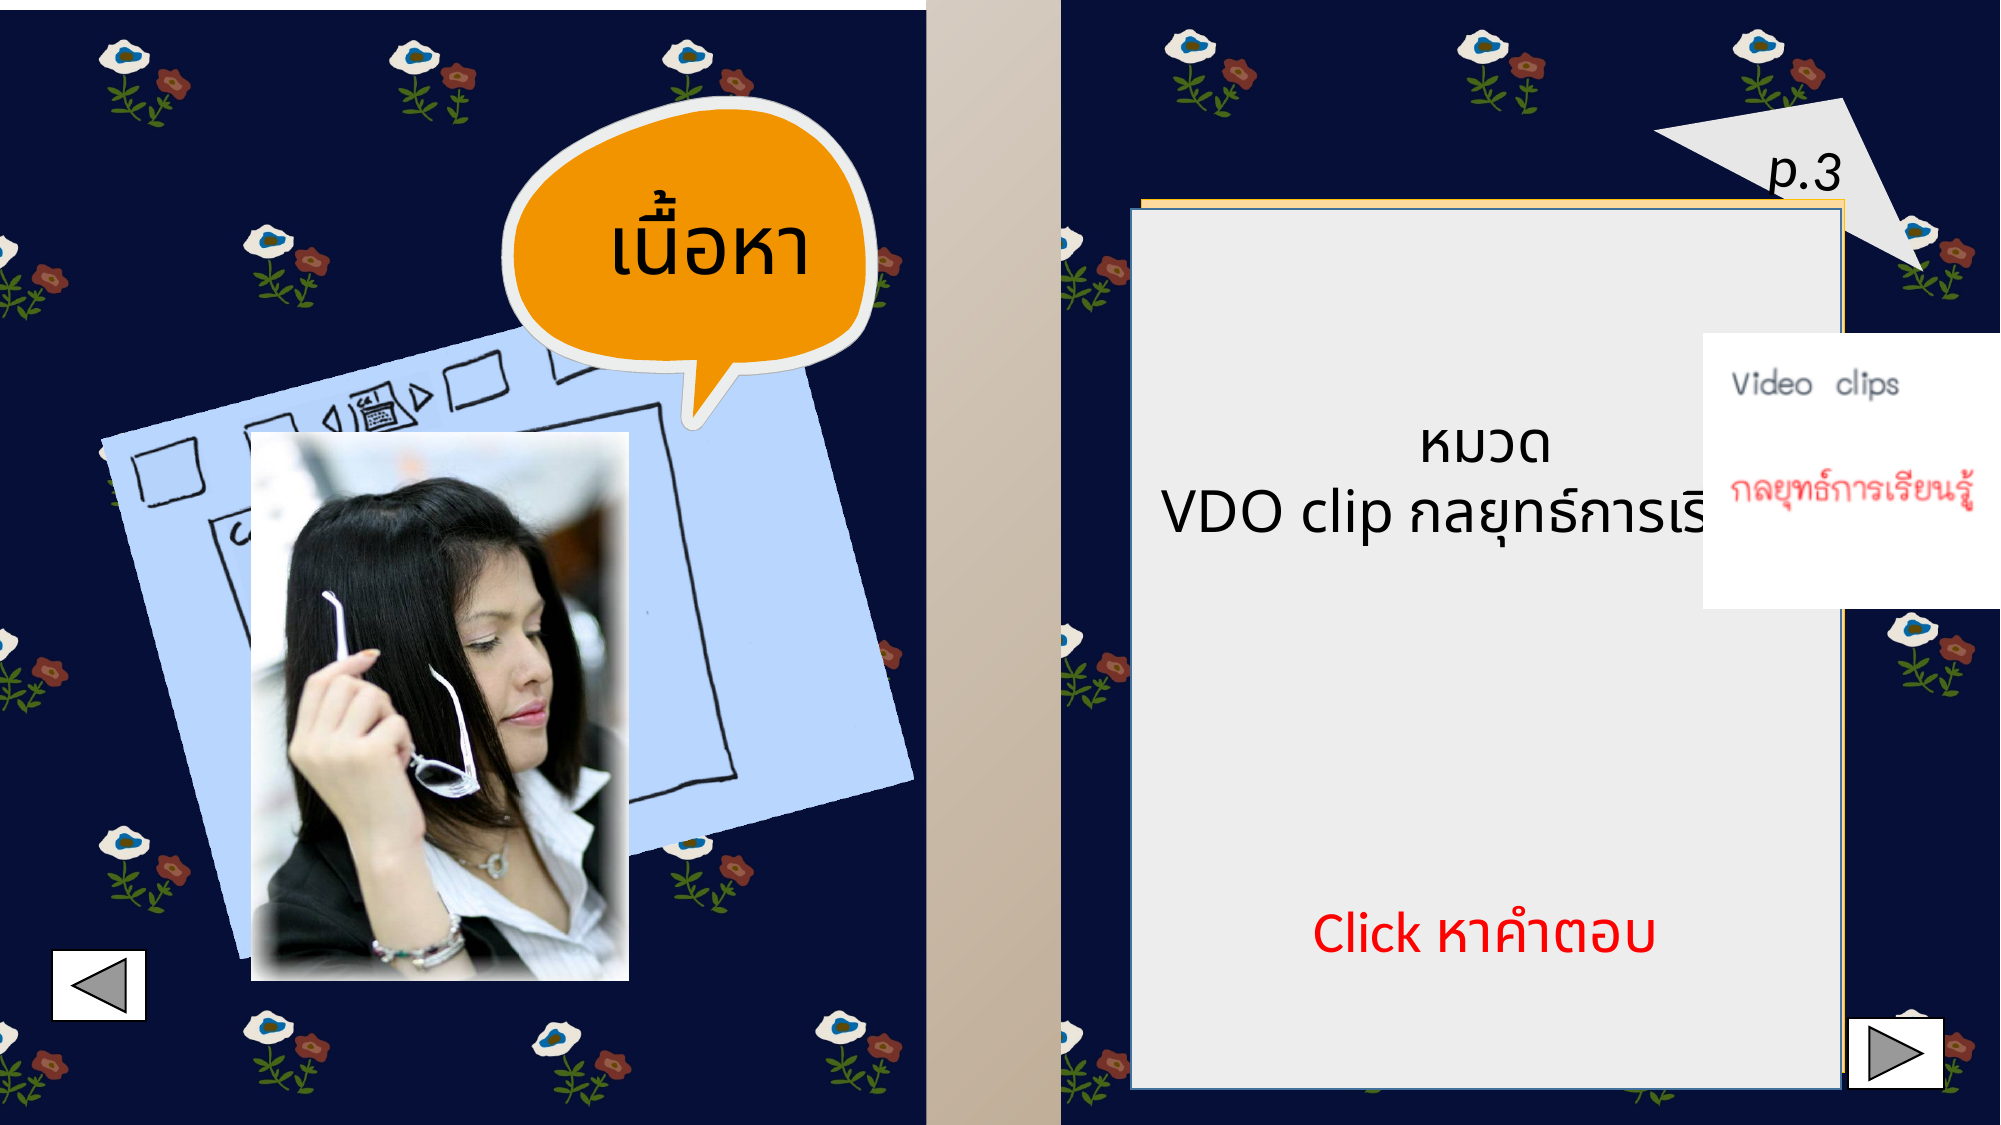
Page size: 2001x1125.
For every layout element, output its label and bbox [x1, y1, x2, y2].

picture [1060, 0, 2000, 1125]
picture [0, 10, 927, 1125]
text_box [501, 95, 879, 432]
text_box [925, 0, 1060, 1125]
